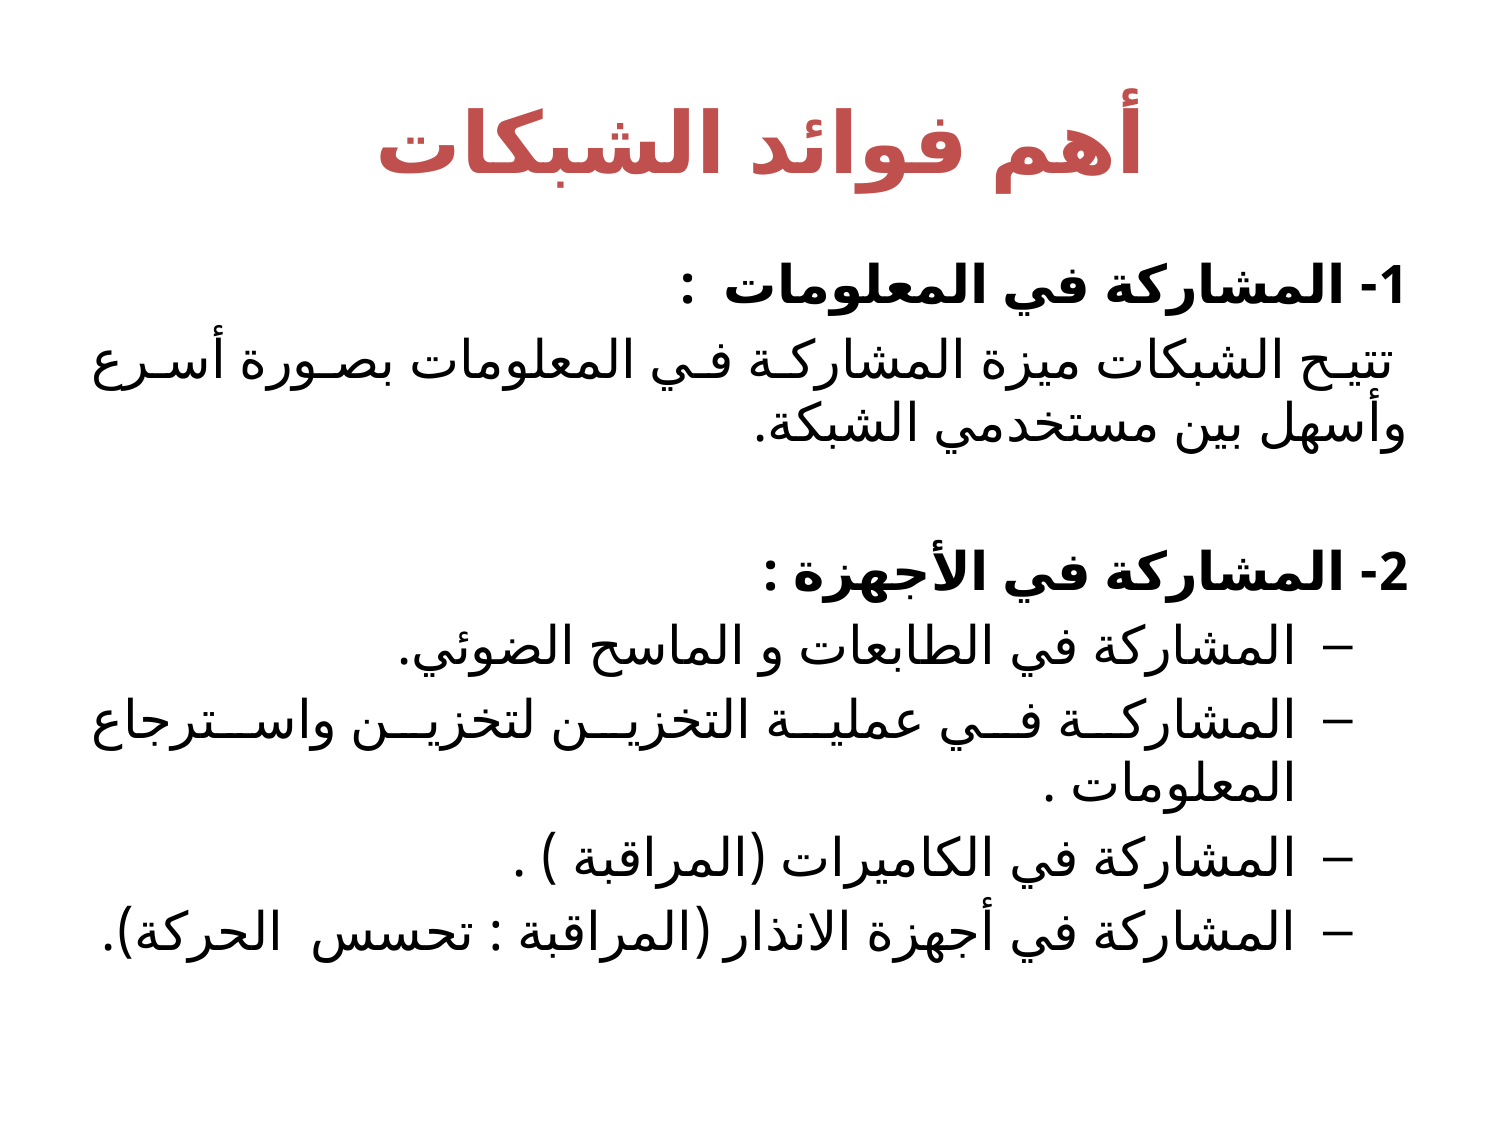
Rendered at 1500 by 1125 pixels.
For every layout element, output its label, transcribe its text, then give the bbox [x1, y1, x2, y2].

list 1- المشاركة في المعلومات : تتيح الشبكات ميزة المشاركة في المعلومات بصورة أسرع وأسهل بين مستخدمي الشبكة. 2- المشاركة في الأجهزة : المشاركة في الطابعات و الماسح الضوئي. المشاركة في عملية التخزين لتخزين واسترجاع المعلومات . المشاركة في الكاميرات (المراقبة ) . المشاركة في أجهزة الانذار (المراقبة : تحسس الحركة). [76, 243, 1424, 1024]
title أهم فوائد الشبكات [75, 45, 1425, 233]
